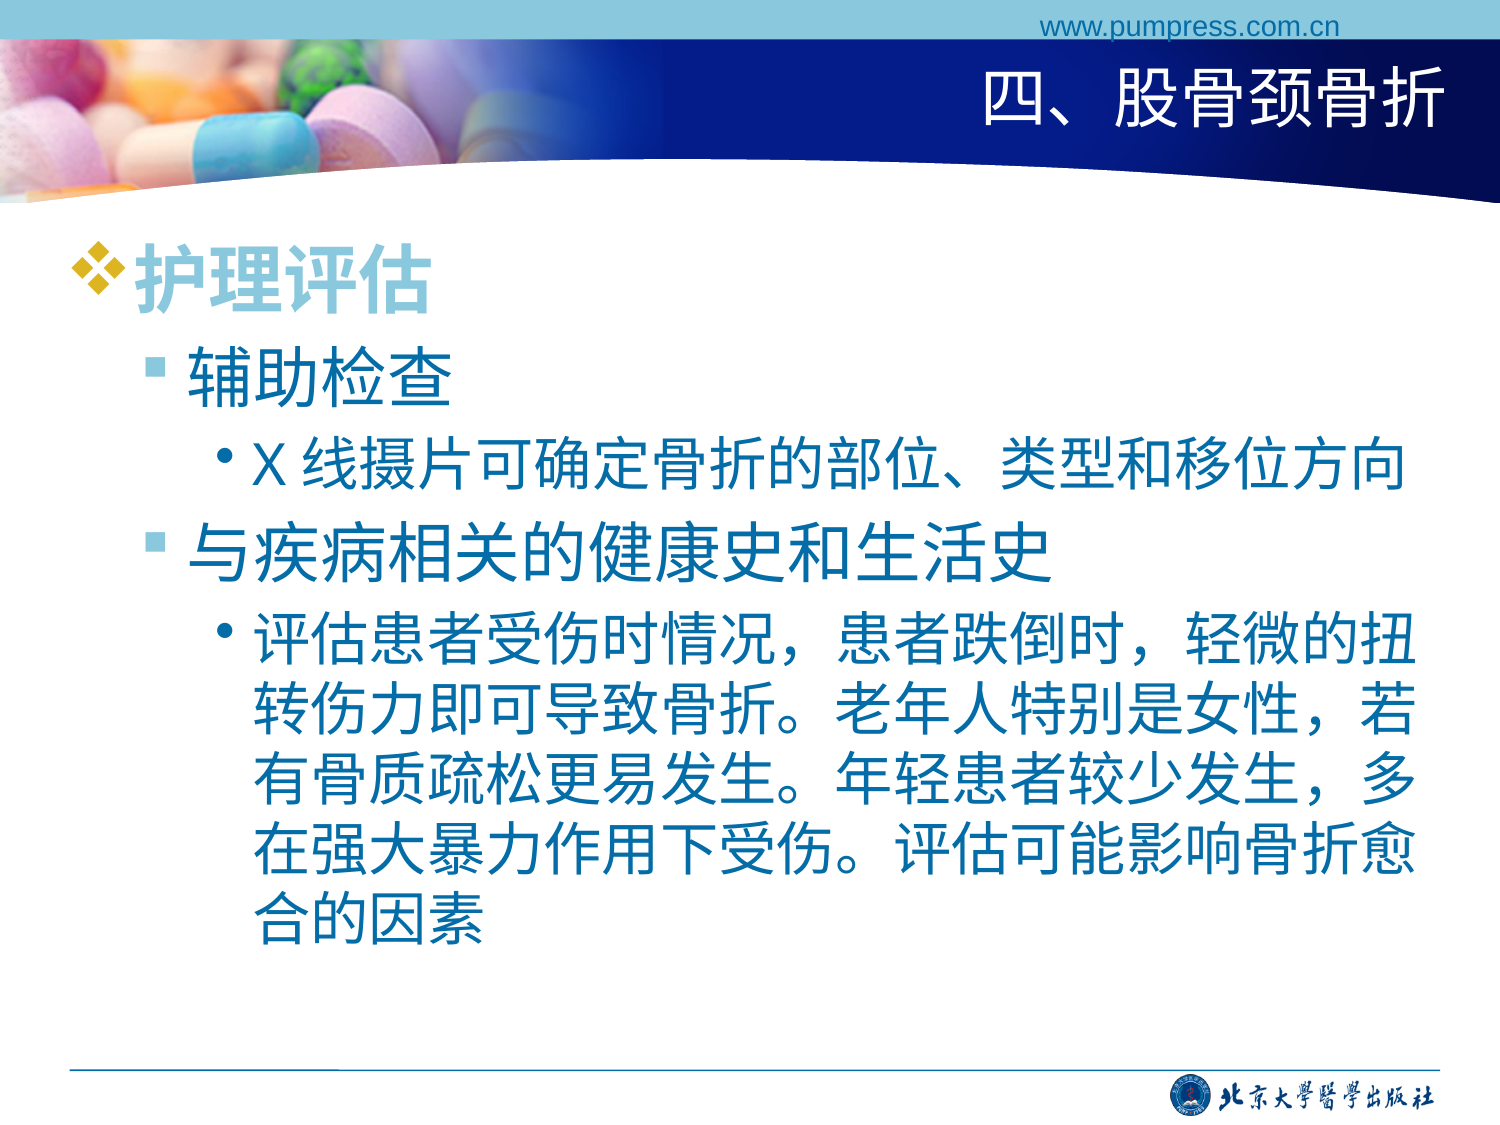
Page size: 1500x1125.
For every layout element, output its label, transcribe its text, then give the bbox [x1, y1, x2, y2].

picture [1170, 1074, 1436, 1118]
picture [0, 40, 1500, 203]
title 四、股骨颈骨折 [137, 49, 1463, 143]
slide_number www.pumpress.com.cn [1025, 0, 1463, 38]
list 护理评估 辅助检查 X线摄片可确定骨折的部位、类型和移位方向 与疾病相关的健康史和生活史 评估患者受伤时情况，患者跌倒时，轻微的扭转伤力即可导致骨折。老年人特别是女性，若有骨质疏松更易发生。年轻患者较少发生，多在强大暴力作用下受伤。评估可能影响骨折愈合的因素 [49, 224, 1463, 1026]
